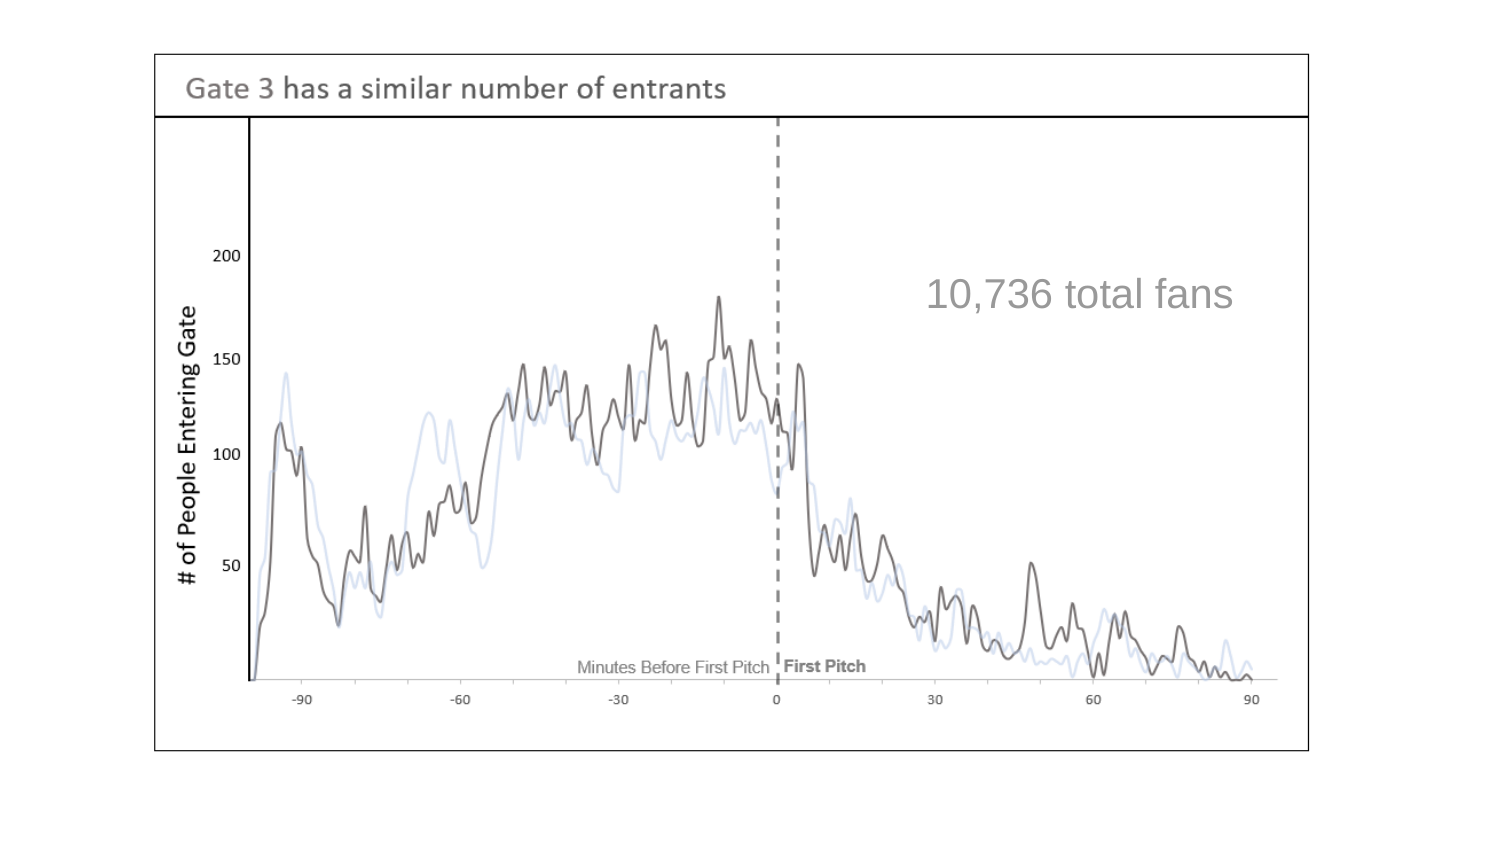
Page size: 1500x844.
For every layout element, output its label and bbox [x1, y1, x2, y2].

picture [128, 24, 1371, 819]
